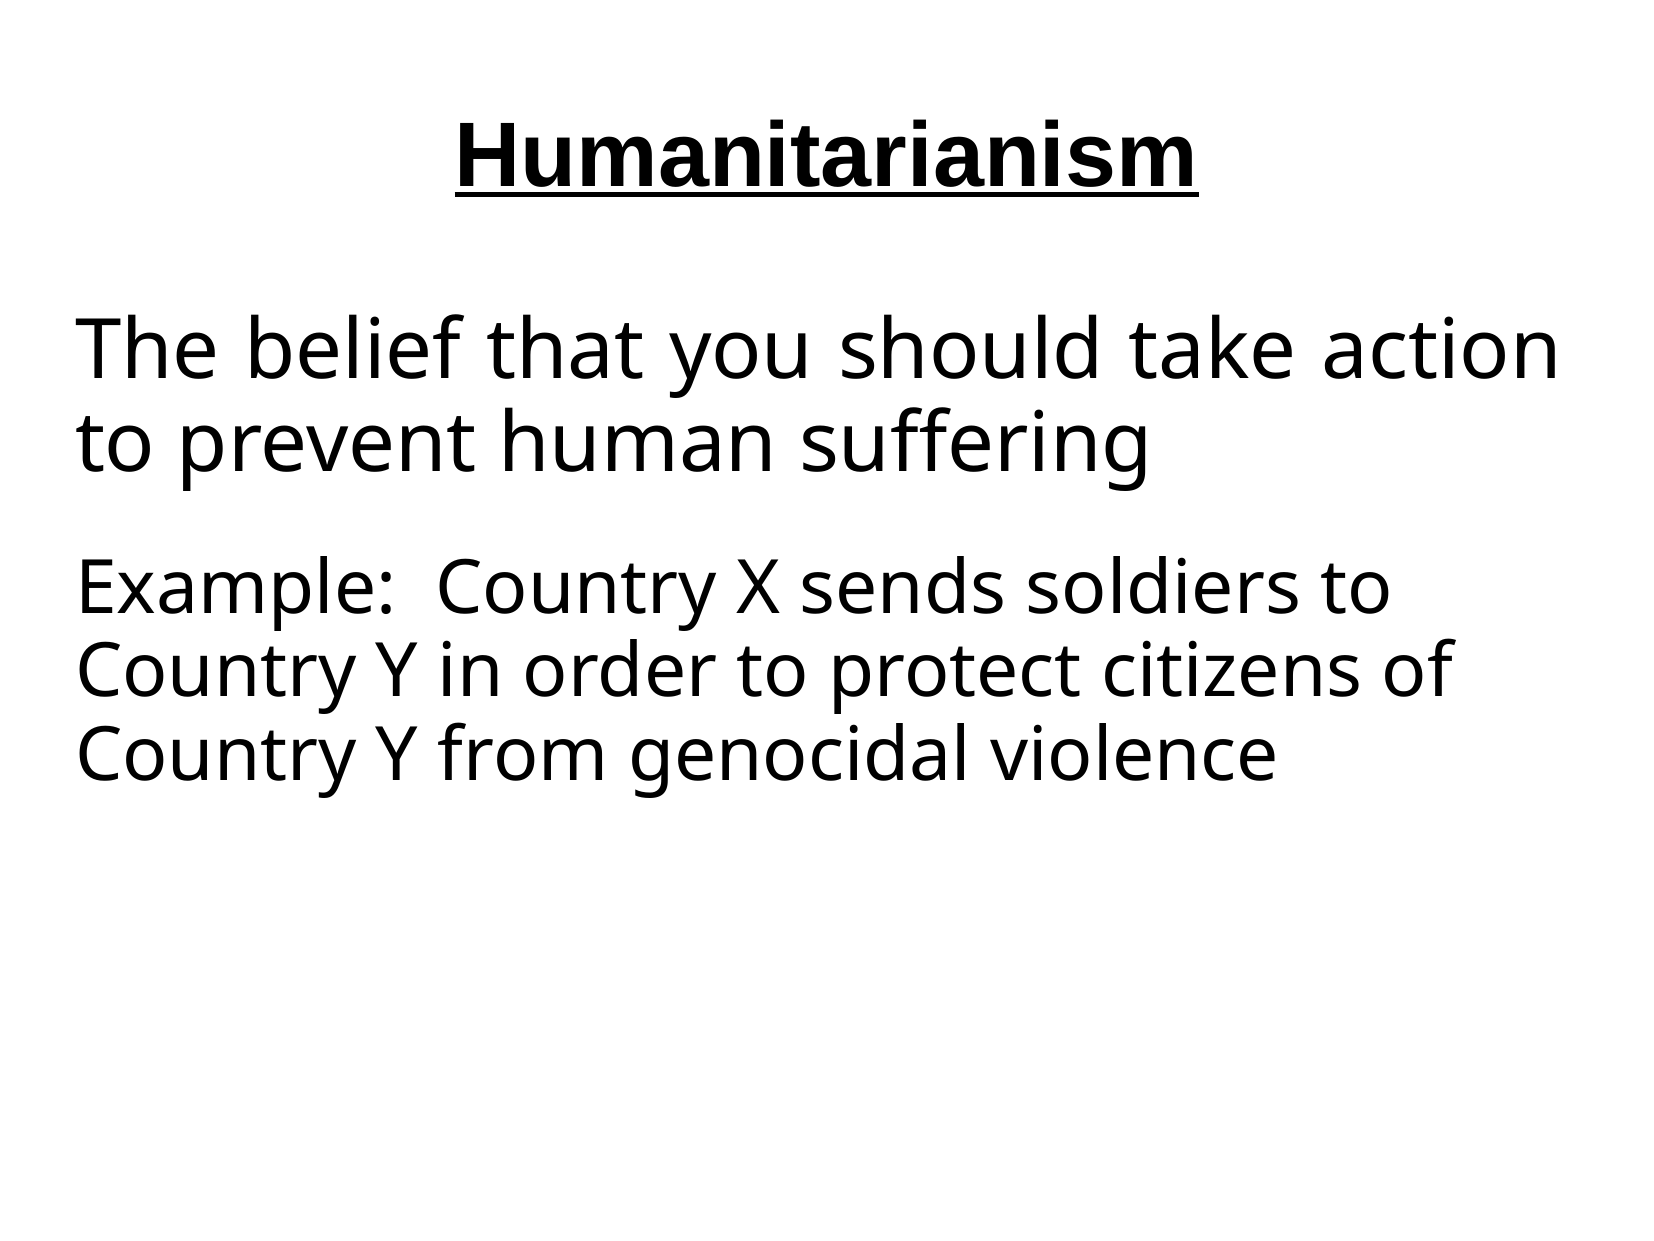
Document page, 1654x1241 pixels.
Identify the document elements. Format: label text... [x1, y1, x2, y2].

text_box Humanitarianism [82, 49, 1571, 257]
text_box The belief that you should take action to prevent human suffering Example: Country X sends soldiers to Country Y in order to protect citizens of Country Y from genocidal violence [74, 299, 1563, 1121]
